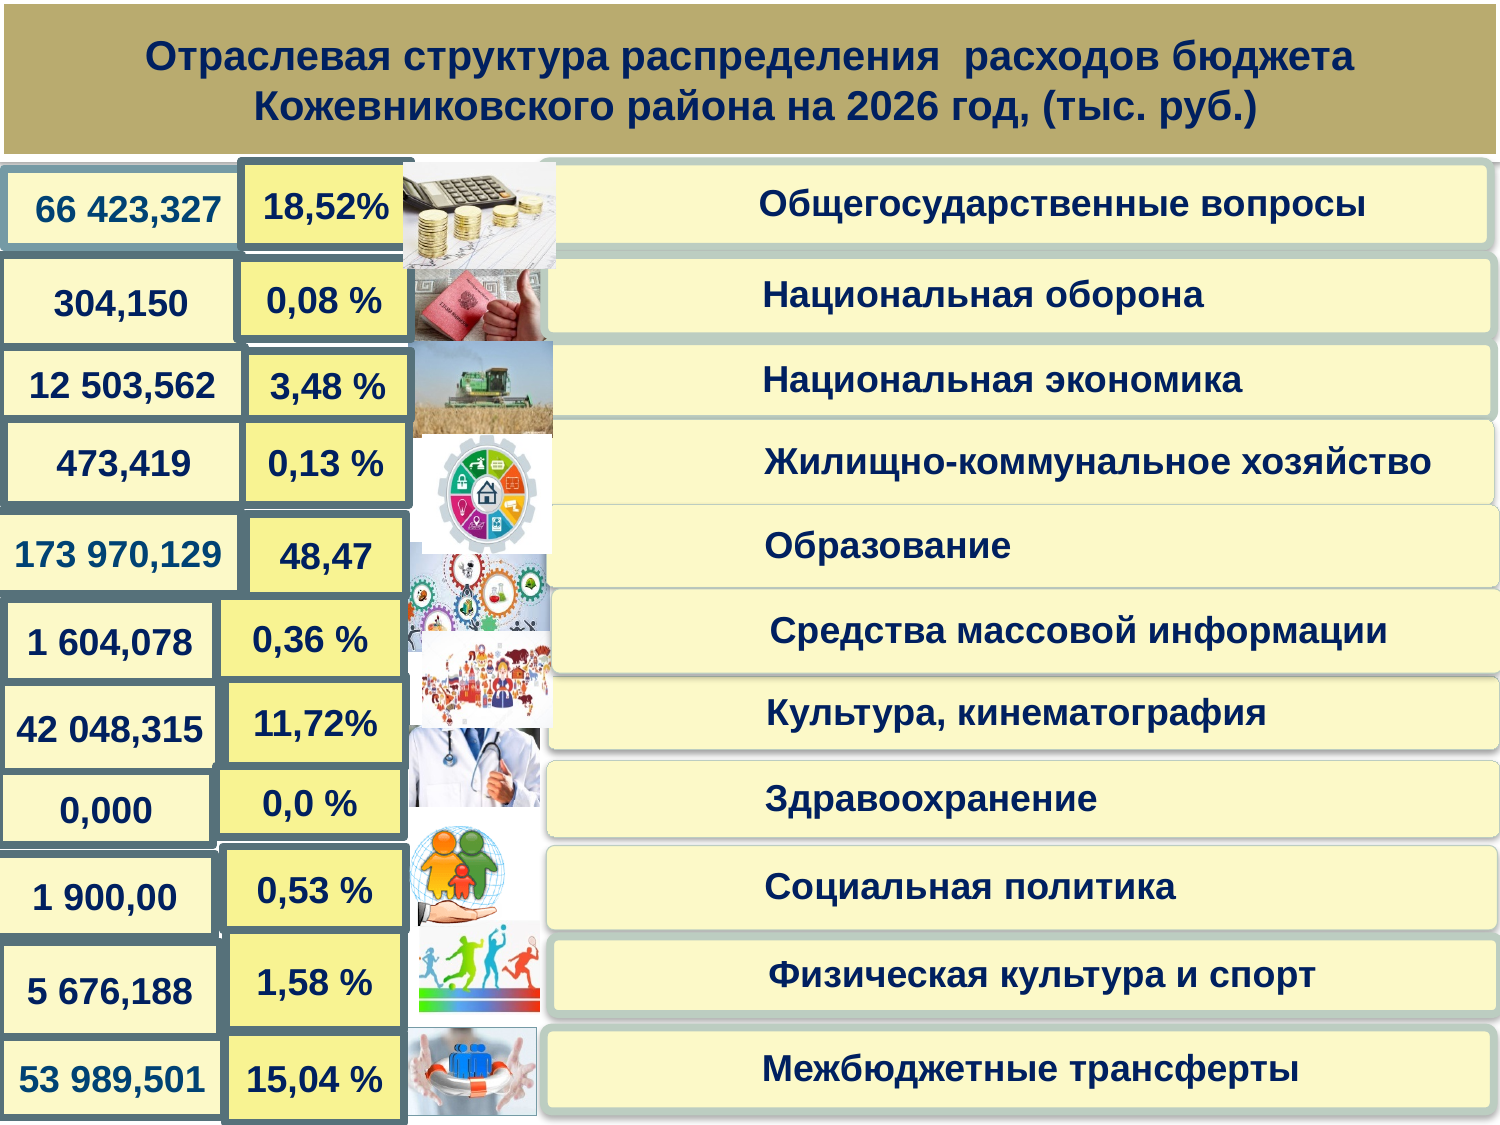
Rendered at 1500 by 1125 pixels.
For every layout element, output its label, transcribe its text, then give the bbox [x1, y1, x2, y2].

text_box 0,53 % [219, 843, 358, 934]
title Отраслевая структура распределения расходов бюджета Кожевниковского района на 2026 год, (тыс. руб.) [0, 0, 1500, 162]
picture [364, 817, 544, 1015]
text_box 304,150 [0, 251, 246, 343]
picture [391, 162, 556, 807]
text_box 0,000 [0, 768, 217, 849]
text_box 0,36 % [213, 592, 408, 683]
text_box 0,0 % [212, 762, 408, 841]
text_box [540, 161, 1500, 1112]
text_box 173 970,129 [0, 507, 245, 596]
text_box 5 676,188 [0, 938, 222, 1033]
text_box 15,04 % [221, 1029, 407, 1125]
text_box 66 423,327 [0, 165, 238, 251]
text_box 3,48 % [241, 347, 403, 423]
text_box 1 604,078 [0, 595, 220, 686]
text_box 42 048,315 [0, 683, 221, 768]
text_box 48,47 [242, 510, 410, 592]
text_box 1,58 % [222, 926, 408, 1029]
text_box 53 989,501 [0, 1033, 221, 1121]
picture [404, 1027, 537, 1116]
text_box 0,08 % [233, 254, 408, 343]
text_box 473,419 [0, 415, 240, 507]
text_box 18,52% [237, 157, 415, 251]
text_box 12 503,562 [0, 343, 249, 416]
text_box 11,72% [221, 672, 410, 762]
text_box 1 900,00 [0, 850, 219, 941]
text_box 0,13 % [239, 415, 413, 509]
